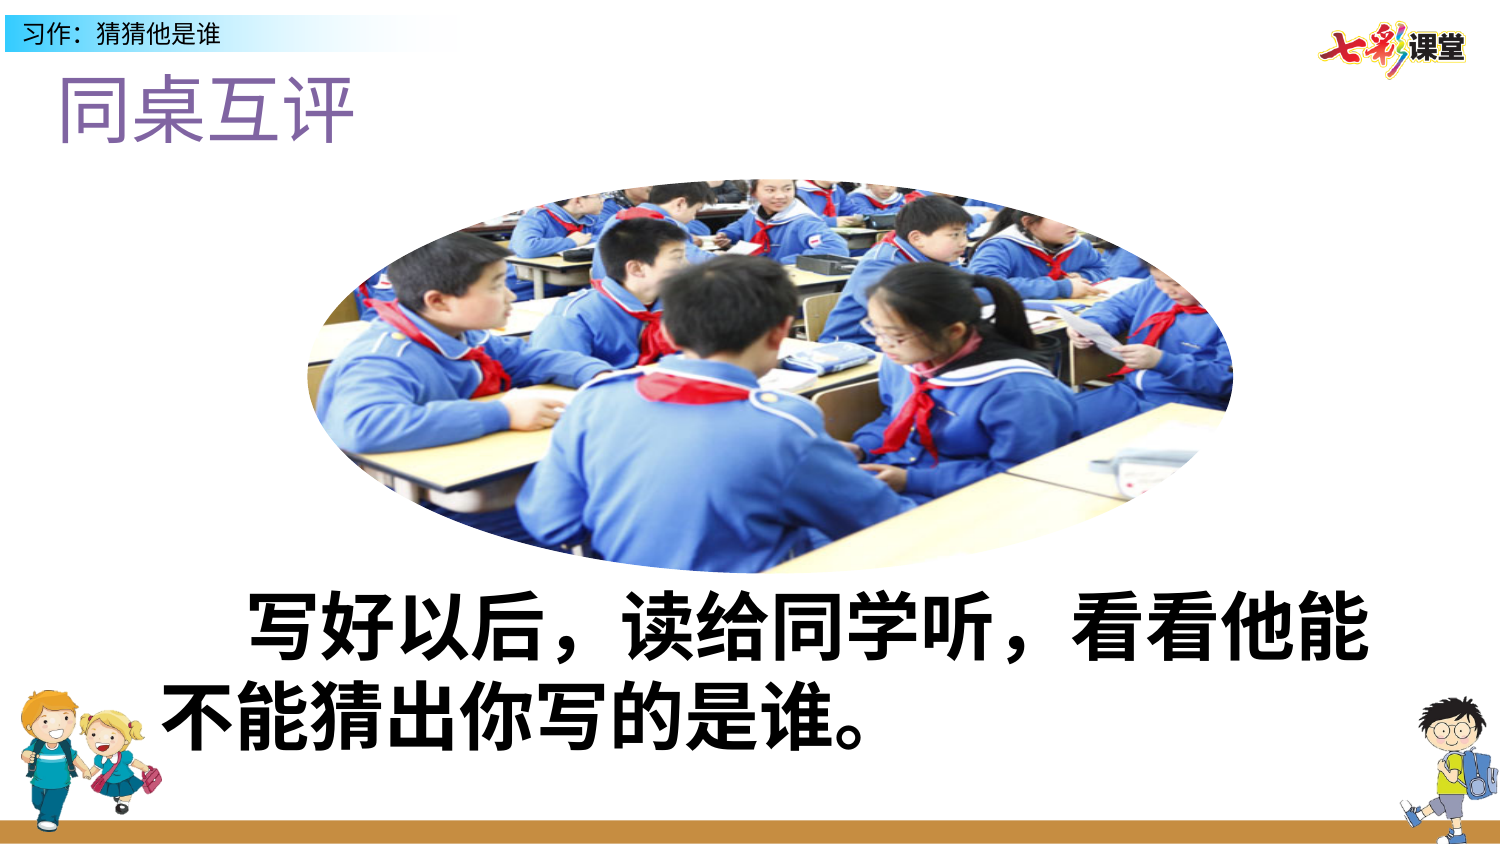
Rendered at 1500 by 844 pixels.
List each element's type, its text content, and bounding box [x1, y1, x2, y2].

picture [1358, 684, 1500, 844]
picture [307, 179, 1234, 574]
picture [21, 690, 162, 832]
text_box 同桌互评 [41, 55, 840, 161]
text_box 写好以后，读给同学听，看看他能不能猜出你写的是谁。 [148, 573, 1392, 765]
picture [1316, 20, 1468, 80]
